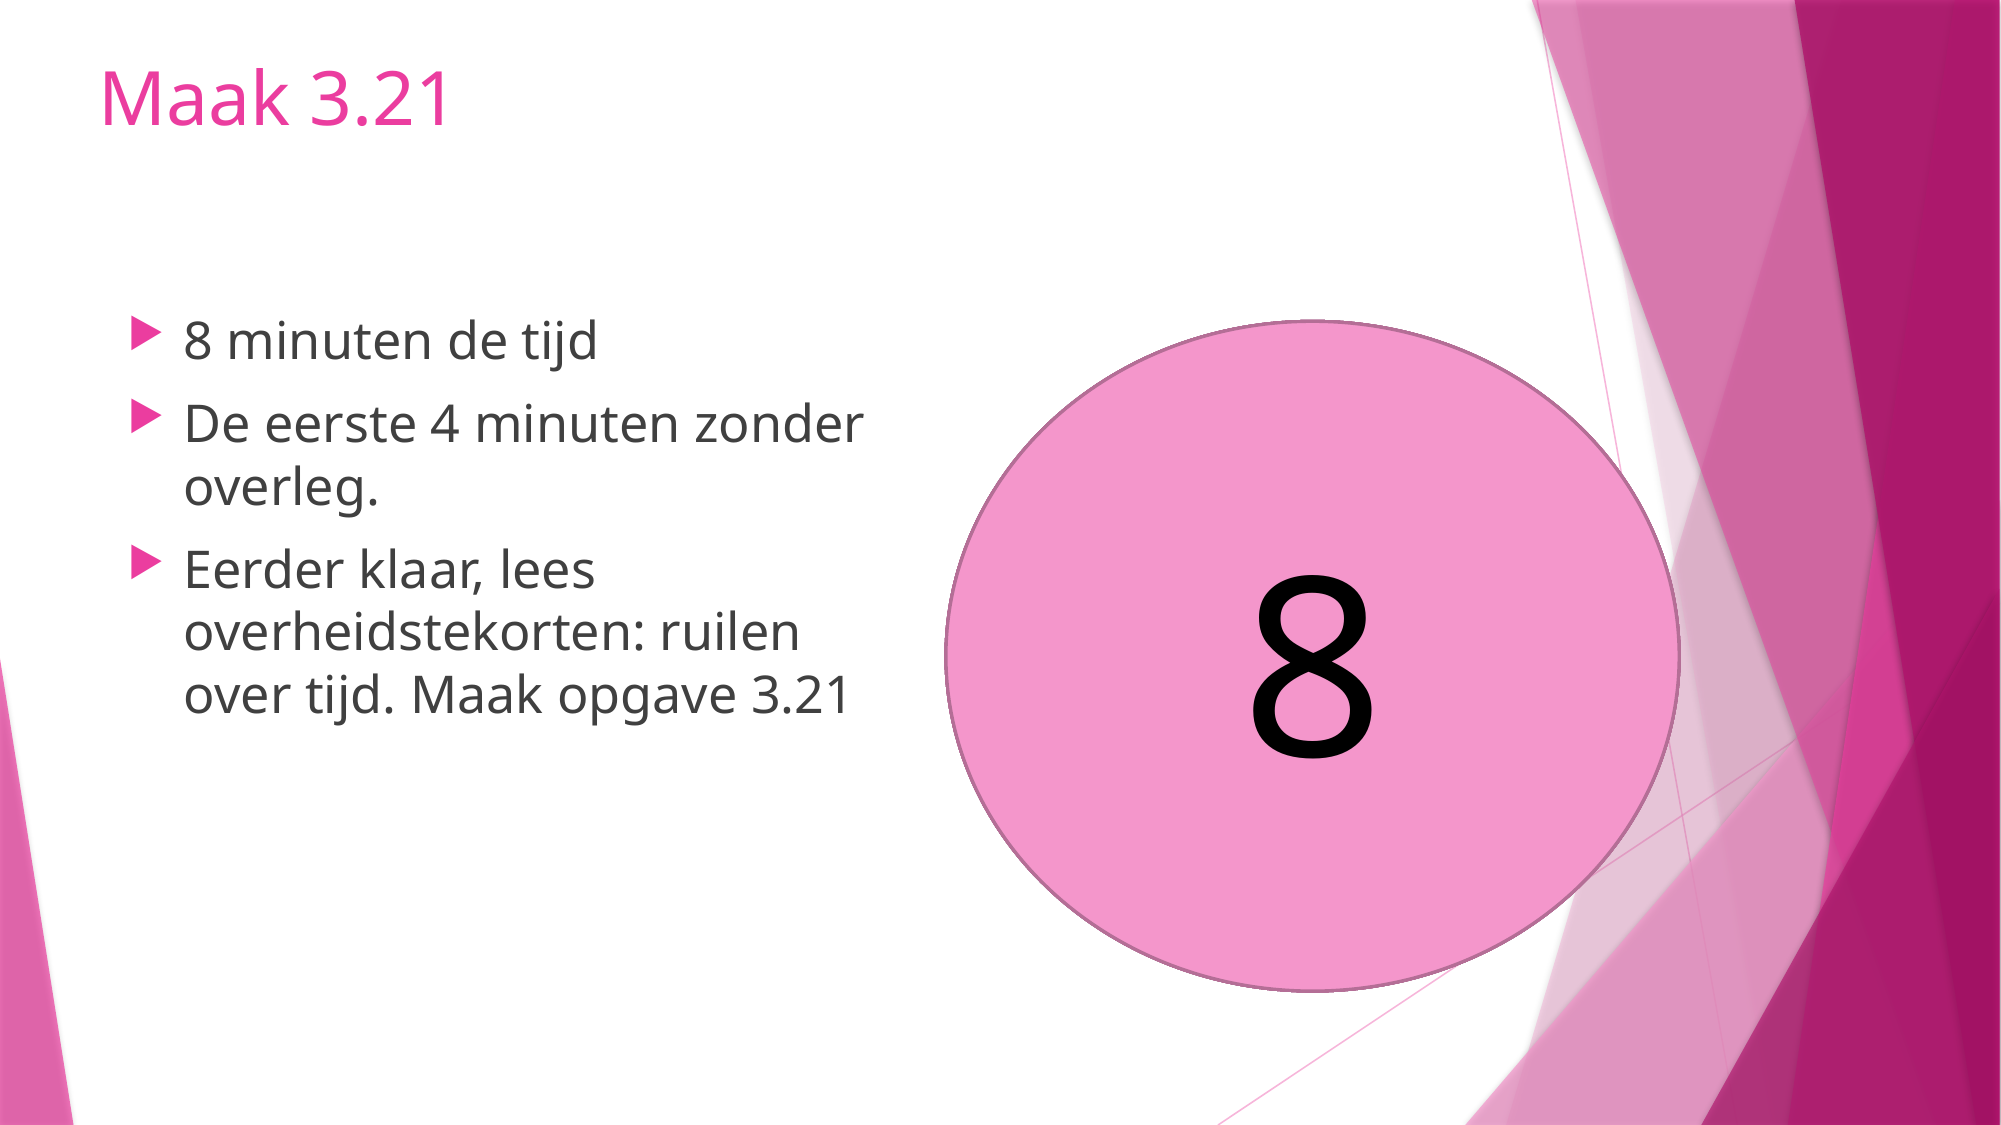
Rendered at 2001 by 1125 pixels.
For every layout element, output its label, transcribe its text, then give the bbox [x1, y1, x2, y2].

list 8 minuten de tijd De eerste 4 minuten zonder overleg. Eerder klaar, lees overheidstekorten: ruilen over tijd. Maak opgave 3.21 [112, 299, 896, 992]
title Maak 3.21 [83, 42, 1494, 260]
text_box 8 [944, 319, 1681, 993]
